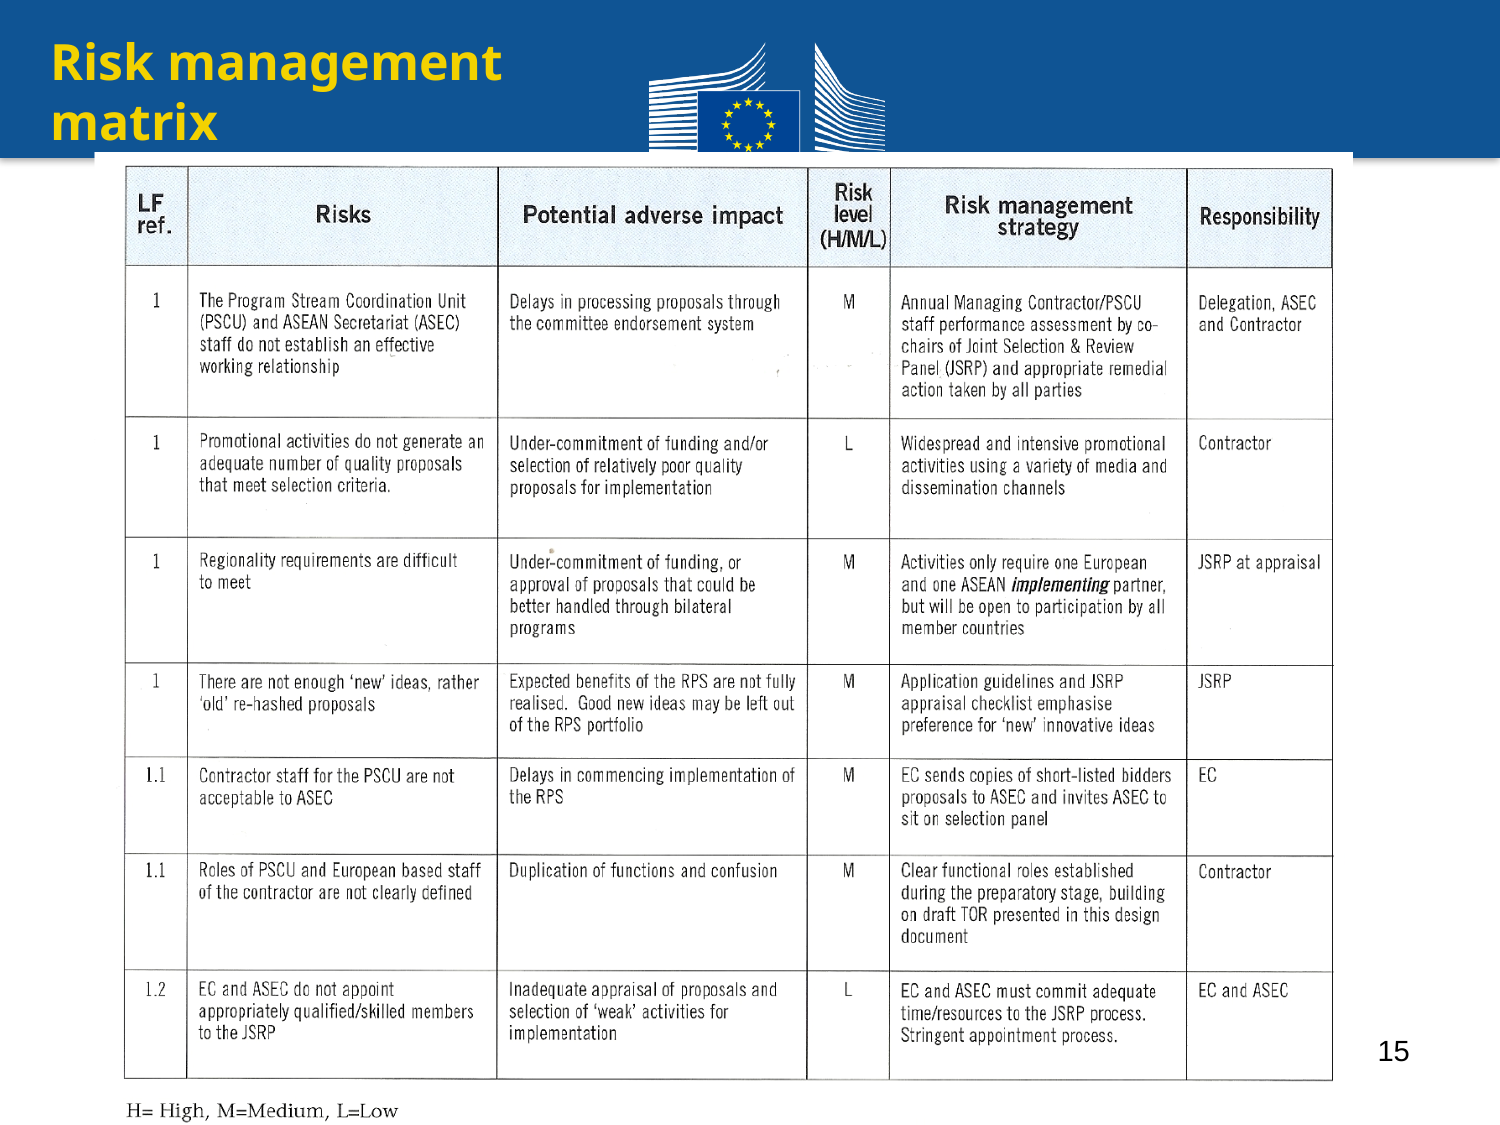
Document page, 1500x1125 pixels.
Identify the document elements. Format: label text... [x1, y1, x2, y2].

slide_number 15 [1353, 1024, 1426, 1103]
text_box Risk management matrix [35, 7, 650, 173]
picture [96, 11, 1353, 1125]
